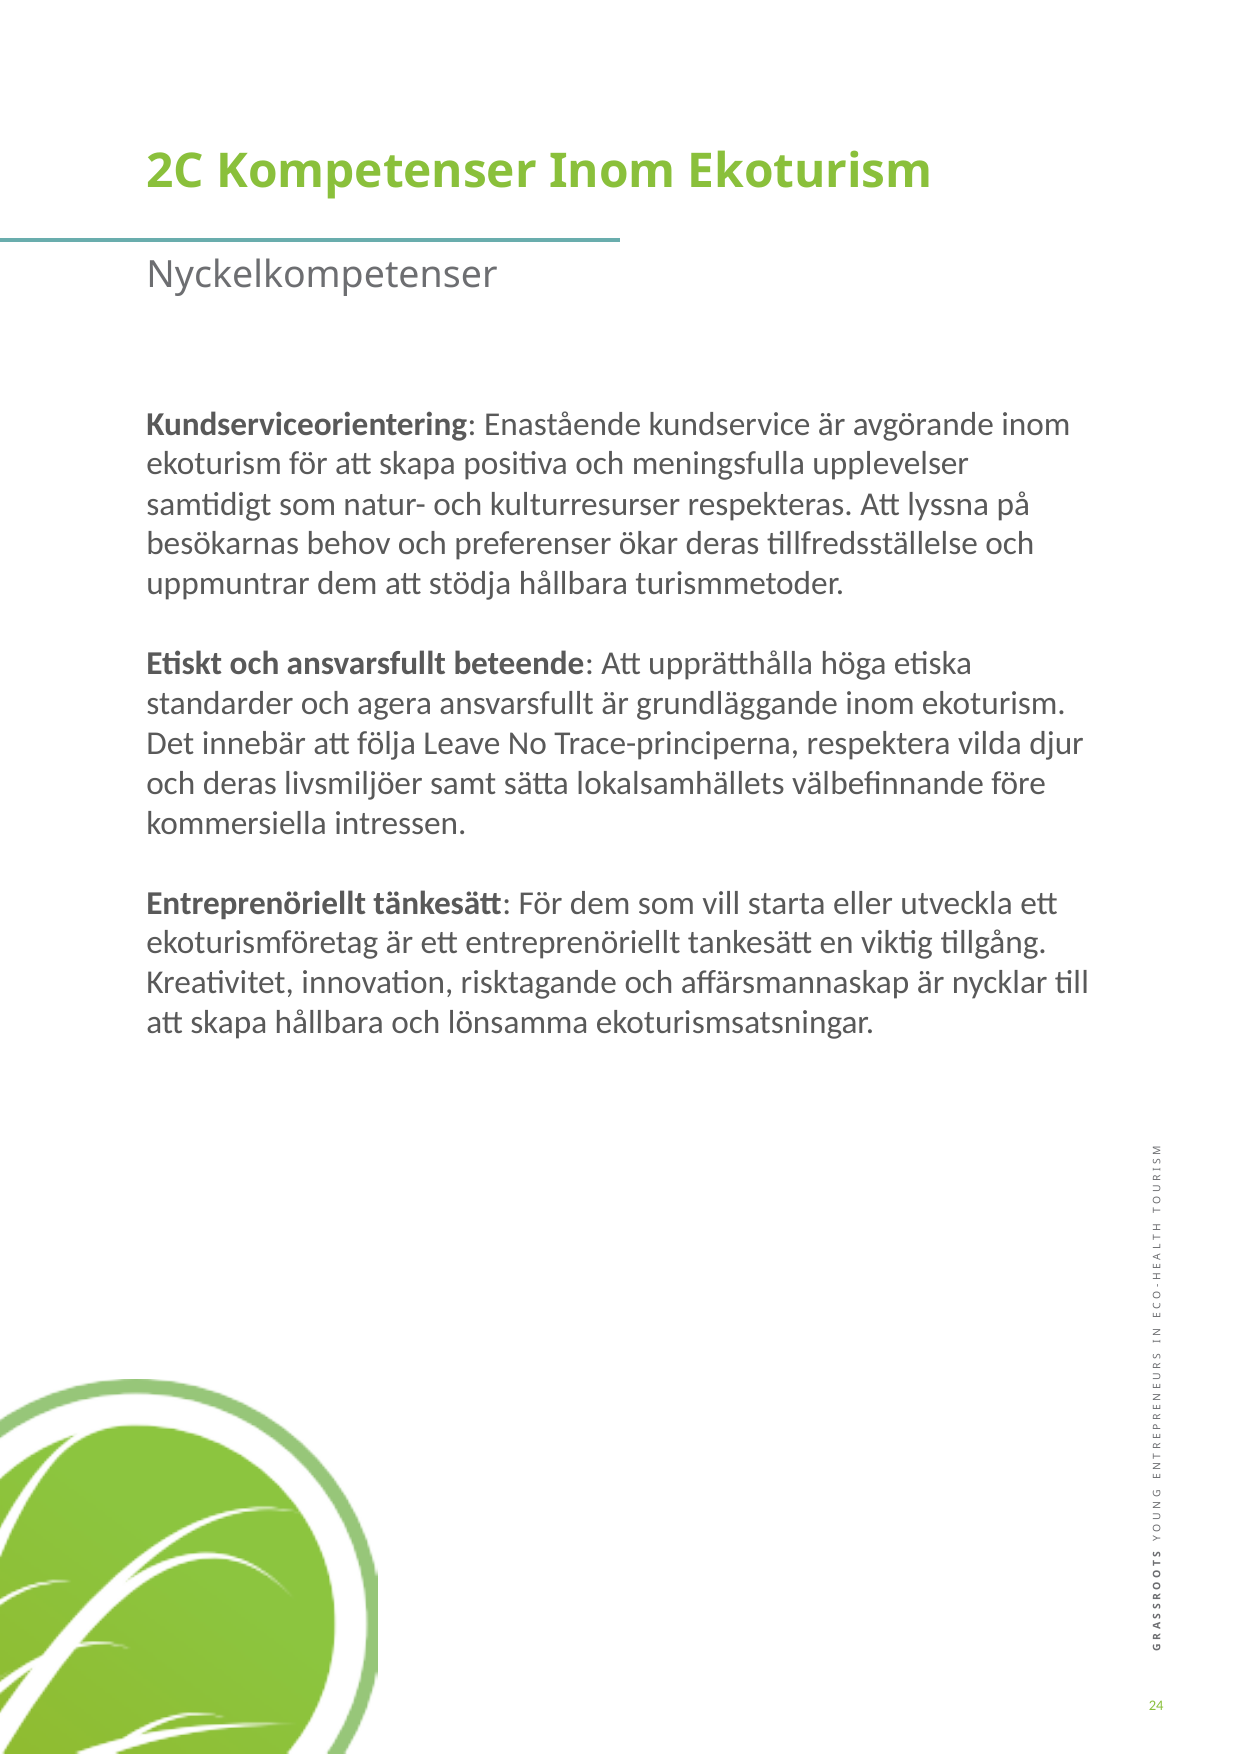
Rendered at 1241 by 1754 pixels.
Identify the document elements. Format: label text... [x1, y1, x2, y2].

slide_number 24 [1125, 1666, 1187, 1743]
list Nyckelkompetenser [131, 242, 1109, 371]
list Kundserviceorientering: Enastående kundservice är avgörande inom ekoturism för att skapa positiva och meningsfulla upplevelser samtidigt som natur- och kulturresurser respekteras. Att lyssna på besökarnas behov och preferenser ökar deras tillfredsställelse och uppmuntrar dem att stödja hållbara turismmetoder. Etiskt och ansvarsfullt beteende: Att upprätthålla höga etiska standarder och agera ansvarsfullt är grundläggande inom ekoturism. Det innebär att följa Leave No Trace-principerna, respektera vilda djur och deras livsmiljöer samt sätta lokalsamhällets välbefinnande före kommersiella intressen. Entreprenöriellt tänkesätt: För dem som vill starta eller utveckla ett ekoturismföretag är ett entreprenöriellt tankesätt en viktig tillgång. Kreativitet, innovation, risktagande och affärsmannaskap är nycklar till att skapa hållbara och lönsamma ekoturismsatsningar. [131, 394, 1109, 1609]
list 2C Kompetenser Inom Ekoturism [131, 132, 1109, 242]
